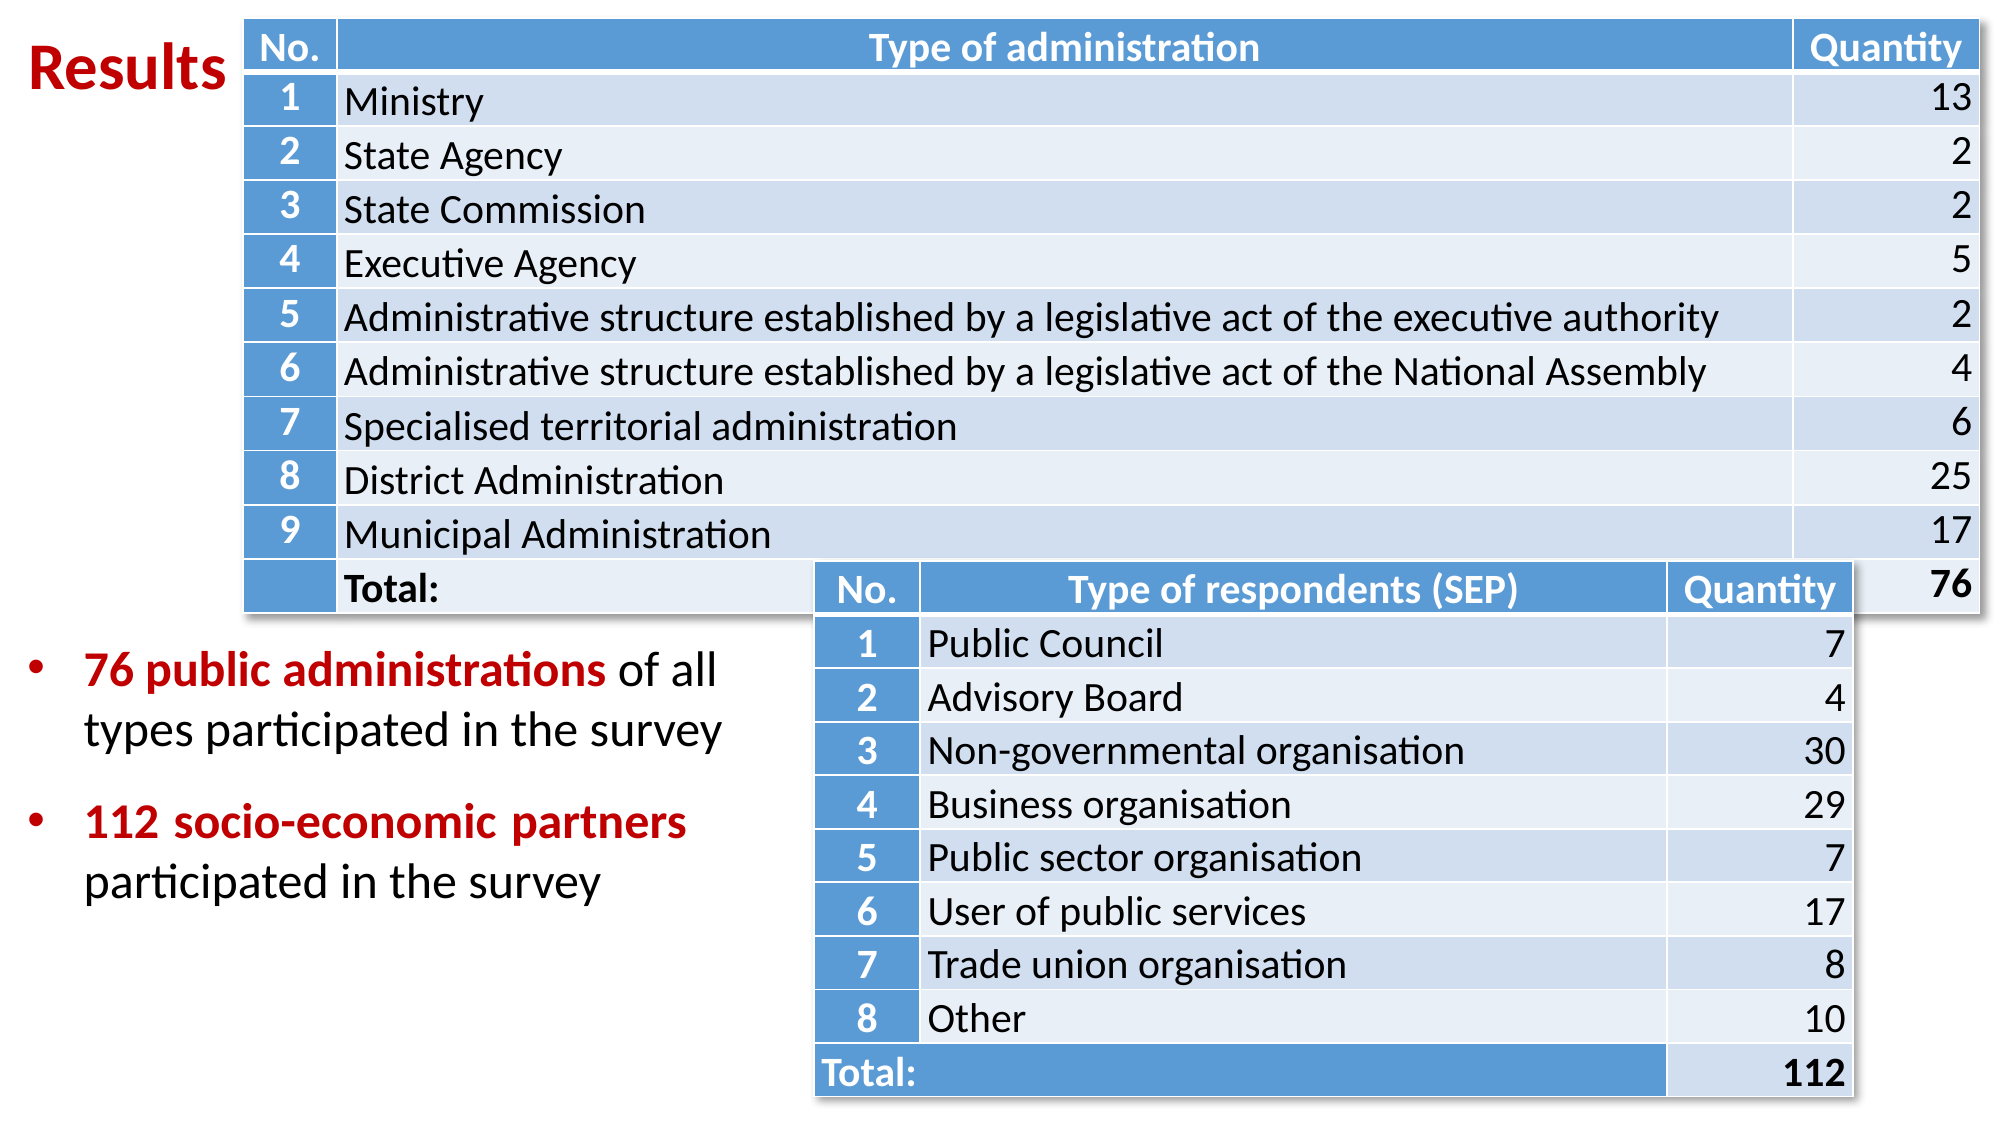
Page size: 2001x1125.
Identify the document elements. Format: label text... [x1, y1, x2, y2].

table_cell 1 [244, 75, 336, 125]
table_cell 5 [1794, 235, 1979, 287]
table_cell 8 [244, 451, 336, 504]
table_cell Non-governmental organisation [921, 723, 1666, 774]
table_cell 29 [1668, 776, 1852, 828]
table_cell 7 [815, 937, 919, 989]
table_cell District Administration [338, 451, 1792, 504]
table_cell Ministry [338, 75, 1792, 125]
table_cell Total: [338, 560, 813, 612]
table_cell 4 [1668, 669, 1852, 721]
table_cell 7 [1668, 617, 1852, 667]
table_header Type of administration [338, 19, 1792, 69]
table_cell 5 [244, 289, 336, 341]
table_cell 76 [1860, 560, 1979, 612]
table_header No. [815, 562, 919, 612]
table_cell Public sector organisation [921, 830, 1666, 881]
table_header No. [244, 19, 336, 69]
table_cell Administrative structure established by a legislative act of the executive authority [338, 289, 1792, 341]
table_header Quantity [1668, 562, 1852, 612]
table_cell 7 [1668, 830, 1852, 881]
table_cell 2 [815, 669, 919, 721]
table_cell 3 [244, 181, 336, 233]
table_header Type of respondents (SEP) [921, 562, 1666, 612]
text_box 112 socio-economic partners participated in the survey [12, 781, 702, 917]
table_cell Administrative structure established by a legislative act of the National Assembly [338, 343, 1792, 396]
table_cell 2 [244, 127, 336, 179]
table_cell State Commission [338, 181, 1792, 233]
table_cell 6 [815, 883, 919, 935]
table_cell 30 [1668, 723, 1852, 774]
table_cell Total: [815, 1044, 1666, 1096]
table_cell [244, 560, 336, 612]
table_cell 2 [1794, 181, 1979, 233]
table_cell 8 [815, 990, 919, 1042]
table_cell 8 [1668, 937, 1852, 989]
table_cell 5 [815, 830, 919, 881]
table_cell State Agency [338, 127, 1792, 179]
table_cell 7 [244, 397, 336, 450]
table_cell 25 [1794, 451, 1979, 504]
table_cell Public Council [921, 617, 1666, 667]
table_cell 4 [815, 776, 919, 828]
text_box Results [13, 15, 243, 111]
table_cell Executive Agency [338, 235, 1792, 287]
table_cell 2 [1794, 127, 1979, 179]
table_cell 6 [244, 343, 336, 396]
table_cell 4 [244, 235, 336, 287]
table_cell 6 [1794, 397, 1979, 450]
table_cell Specialised territorial administration [338, 397, 1792, 450]
table_cell 1 [815, 617, 919, 667]
table_cell 112 [1668, 1044, 1852, 1096]
table_cell Business organisation [921, 776, 1666, 828]
table_cell 2 [1794, 289, 1979, 341]
table_cell Municipal Administration [338, 506, 1792, 558]
table_cell 17 [1668, 883, 1852, 935]
table_cell 13 [1794, 75, 1979, 125]
table_cell 10 [1668, 990, 1852, 1042]
text_box 76 public administrations of all types participated in the survey [12, 629, 754, 764]
table_cell 9 [244, 506, 336, 558]
table_cell Trade union organisation [921, 937, 1666, 989]
table_cell 4 [1794, 343, 1979, 396]
table_cell Advisory Board [921, 669, 1666, 721]
table_cell Other [921, 990, 1666, 1042]
table_header Quantity [1794, 19, 1979, 69]
table_cell User of public services [921, 883, 1666, 935]
table_cell 17 [1794, 506, 1979, 558]
table_cell 3 [815, 723, 919, 774]
